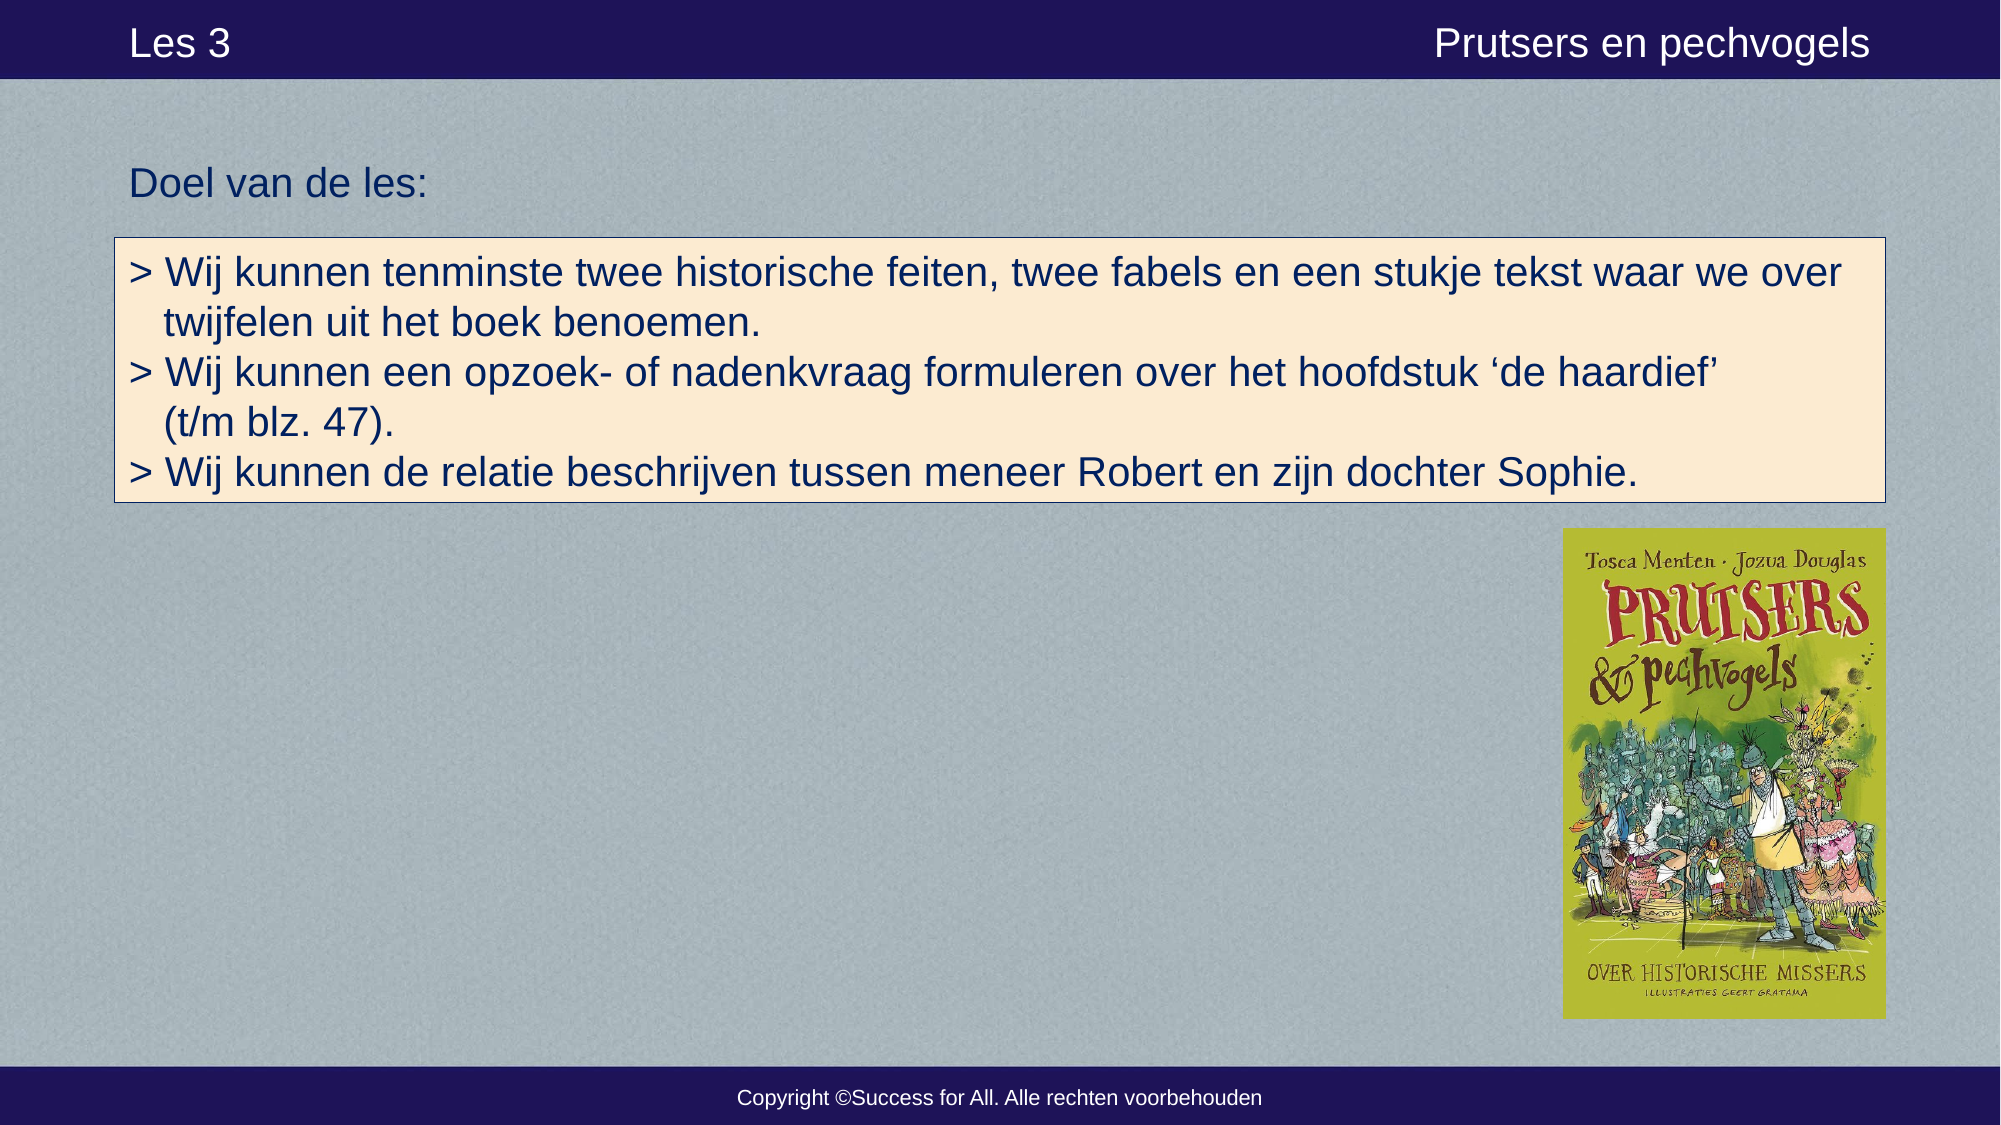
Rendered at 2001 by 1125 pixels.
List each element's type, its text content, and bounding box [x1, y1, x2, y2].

text_box > Wij kunnen tenminste twee historische feiten, twee fabels en een stukje tekst waar we over twijfelen uit het boek benoemen. > Wij kunnen een opzoek- of nadenkvraag formuleren over het hoofdstuk ‘de haardief’ (t/m blz. 47). > Wij kunnen de relatie beschrijven tussen meneer Robert en zijn dochter Sophie. [114, 237, 1886, 503]
text_box Prutsers en pechvogels [999, 8, 1886, 73]
text_box Doel van de les: [113, 148, 1635, 214]
text_box Copyright ©Success for All. Alle rechten voorbehouden [0, 1076, 2000, 1125]
text_box Les 3 [114, 8, 354, 73]
picture [0, 0, 2001, 1125]
